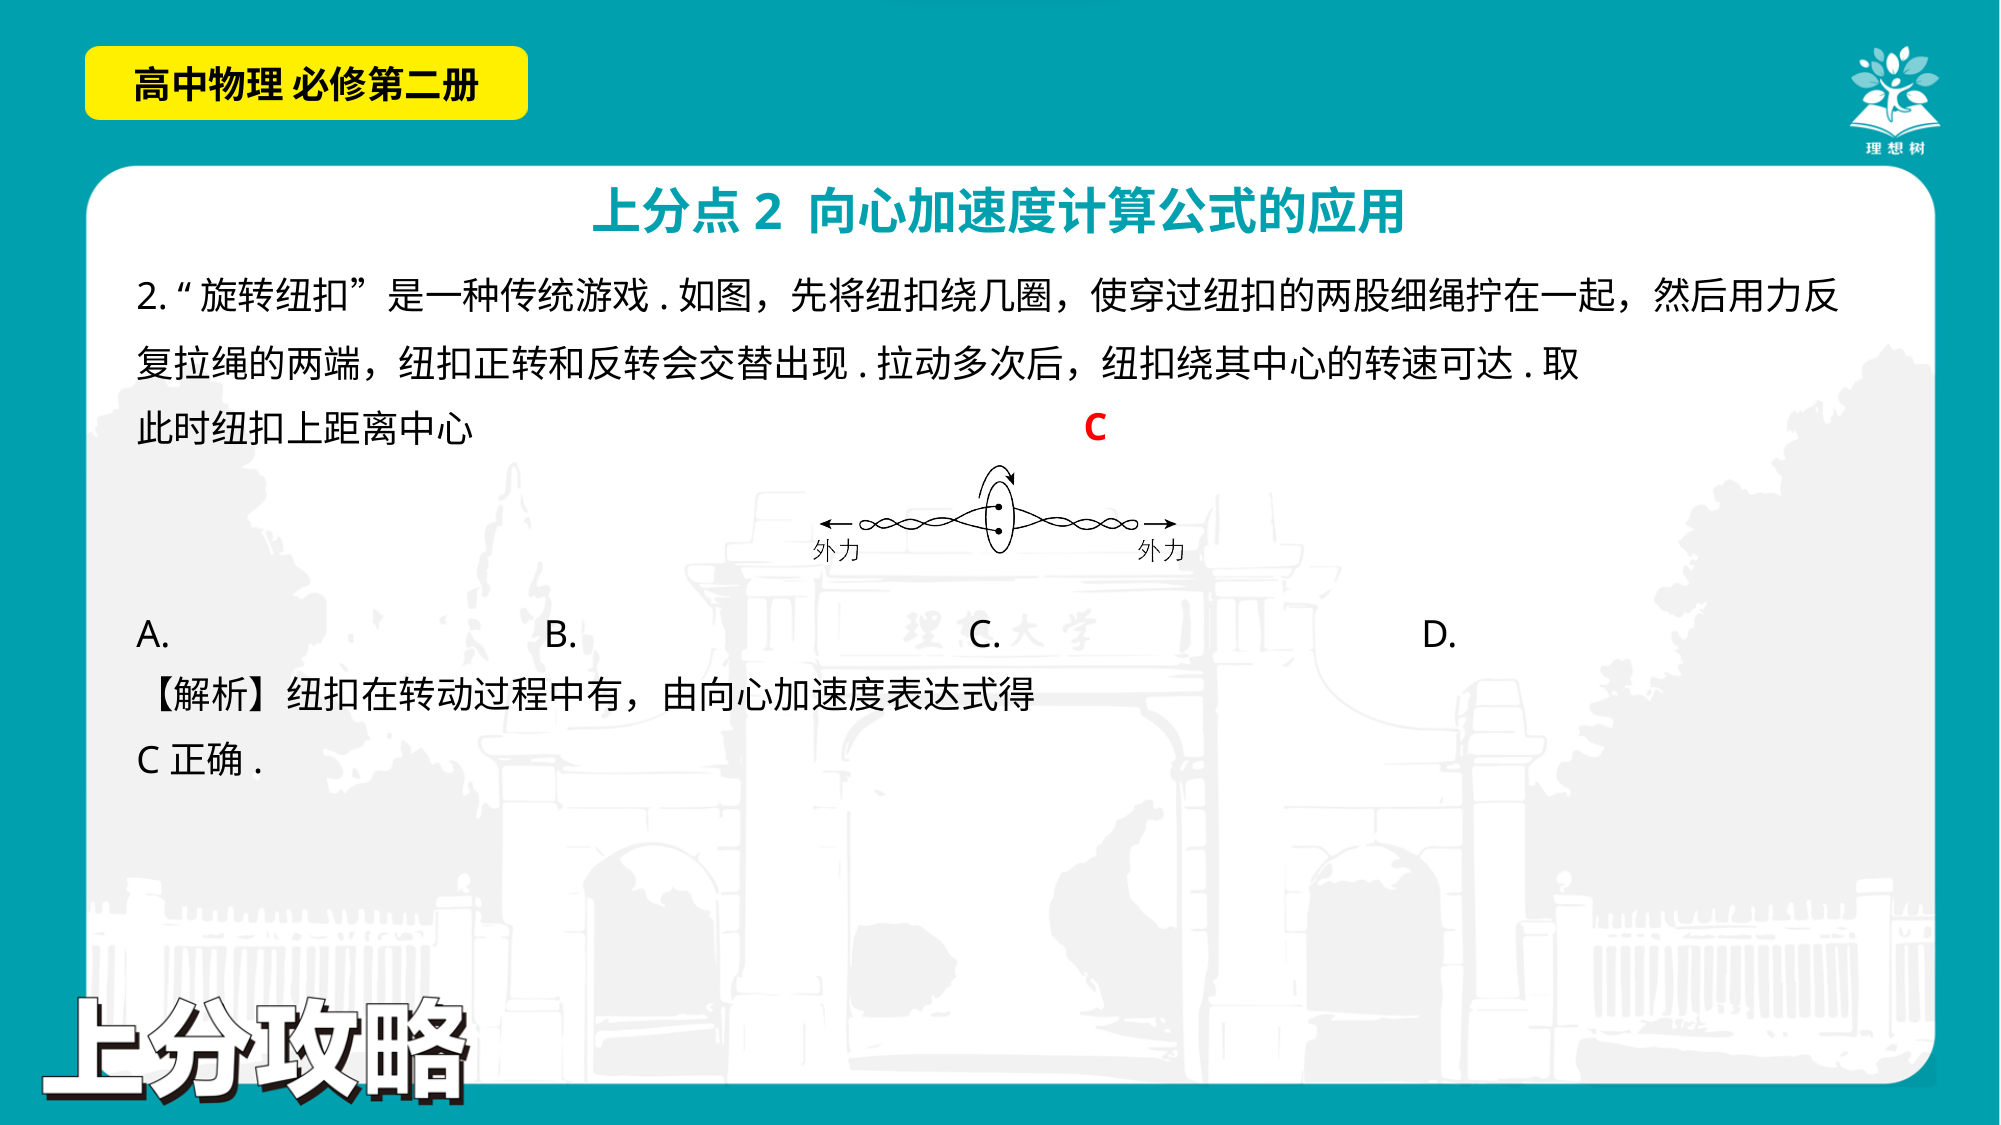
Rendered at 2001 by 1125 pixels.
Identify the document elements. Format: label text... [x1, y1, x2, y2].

picture [0, 0, 2000, 1125]
text_box C [1068, 383, 1123, 442]
